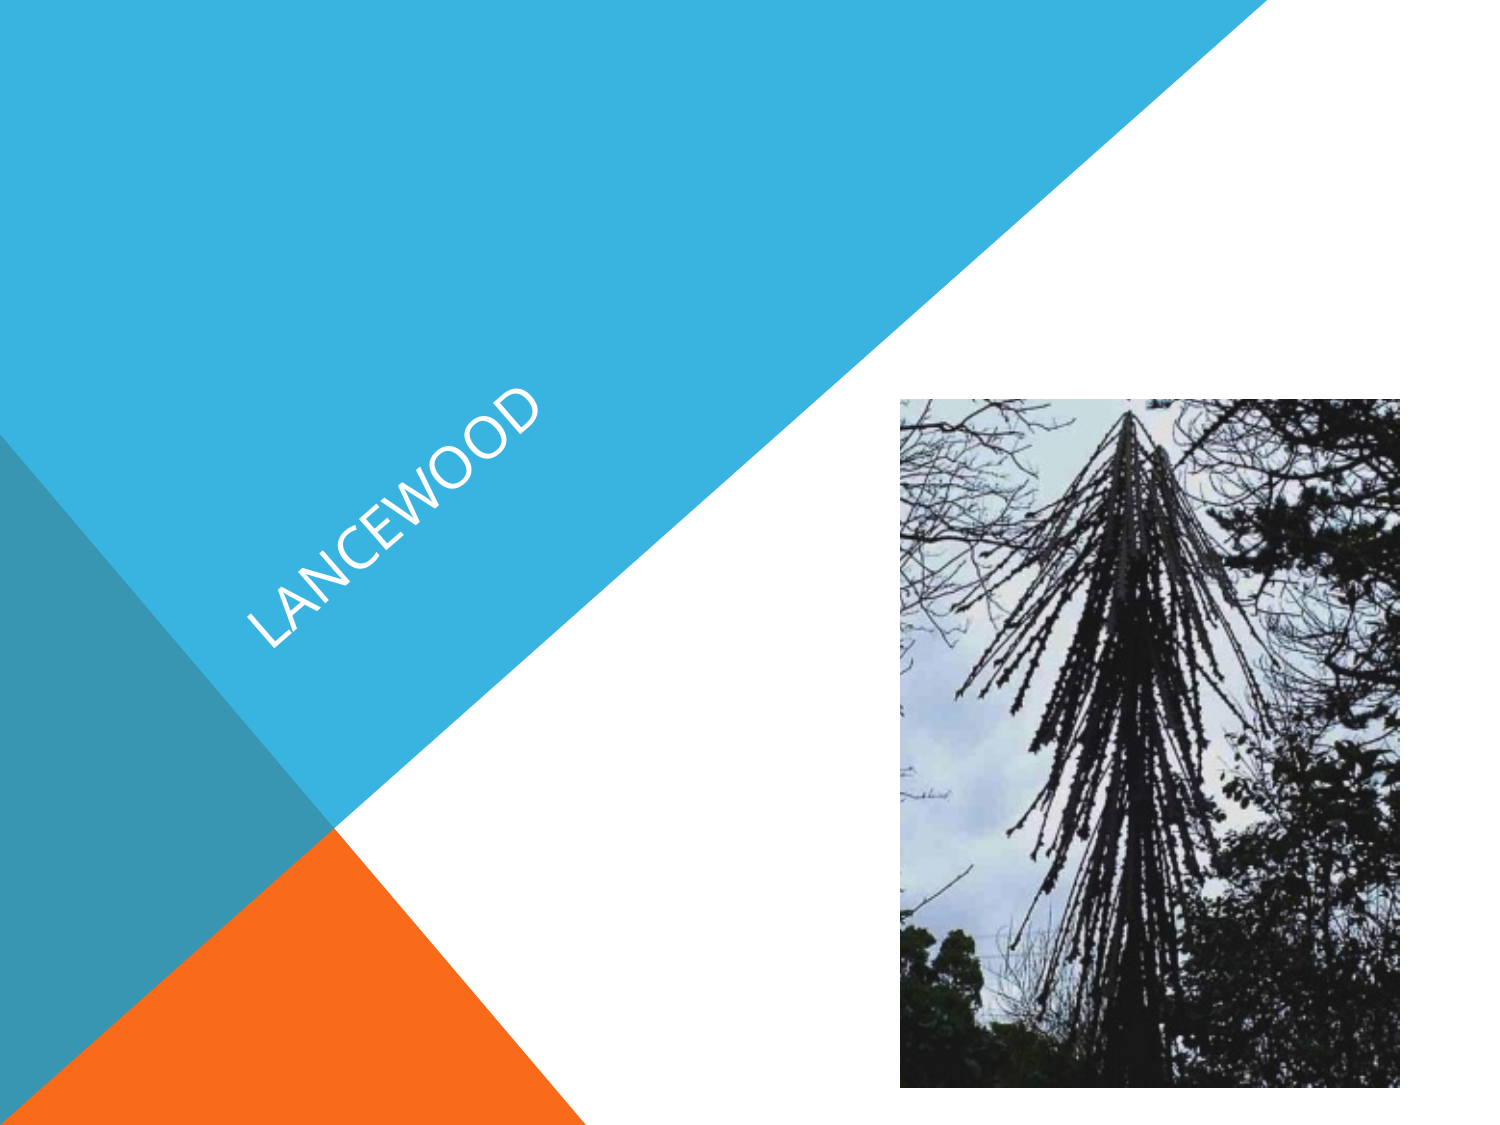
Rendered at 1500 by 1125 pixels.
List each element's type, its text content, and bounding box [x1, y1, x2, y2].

title Lancewood [150, 0, 913, 671]
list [899, 399, 1401, 1088]
